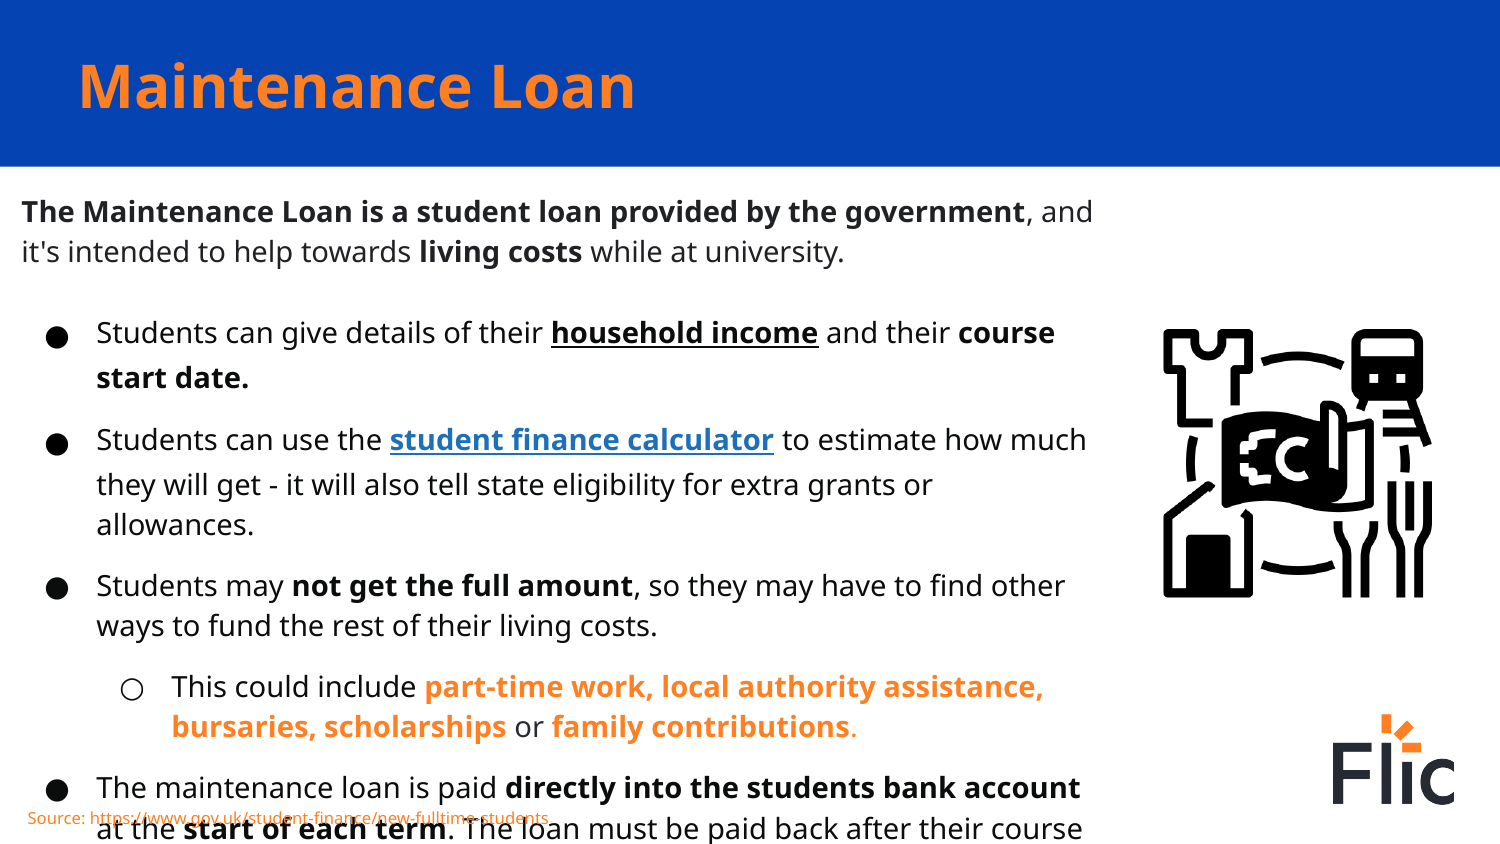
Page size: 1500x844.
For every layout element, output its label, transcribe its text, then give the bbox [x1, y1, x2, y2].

title Maintenance Loan [62, 41, 998, 127]
picture [1118, 278, 1463, 631]
text_box Source: https://www.gov.uk/student-finance/new-fulltime-students [12, 798, 834, 839]
picture [1333, 714, 1454, 805]
text_box The Maintenance Loan is a student loan provided by the government, and it's intended to help towards living costs while at university. Students can give details of their household income and their course start date. Students can use the student finance calculator to estimate how much they will get - it will also tell state eligibility for extra grants or allowances. Students may not get the full amount, so they may have to find other ways to fund the rest of their living costs. This could include part-time work, local authority assistance, bursaries, scholarships or family contributions. The maintenance loan is paid directly into the students bank account at the start of each term. The loan must be paid back after their course is complete. [6, 173, 1113, 844]
